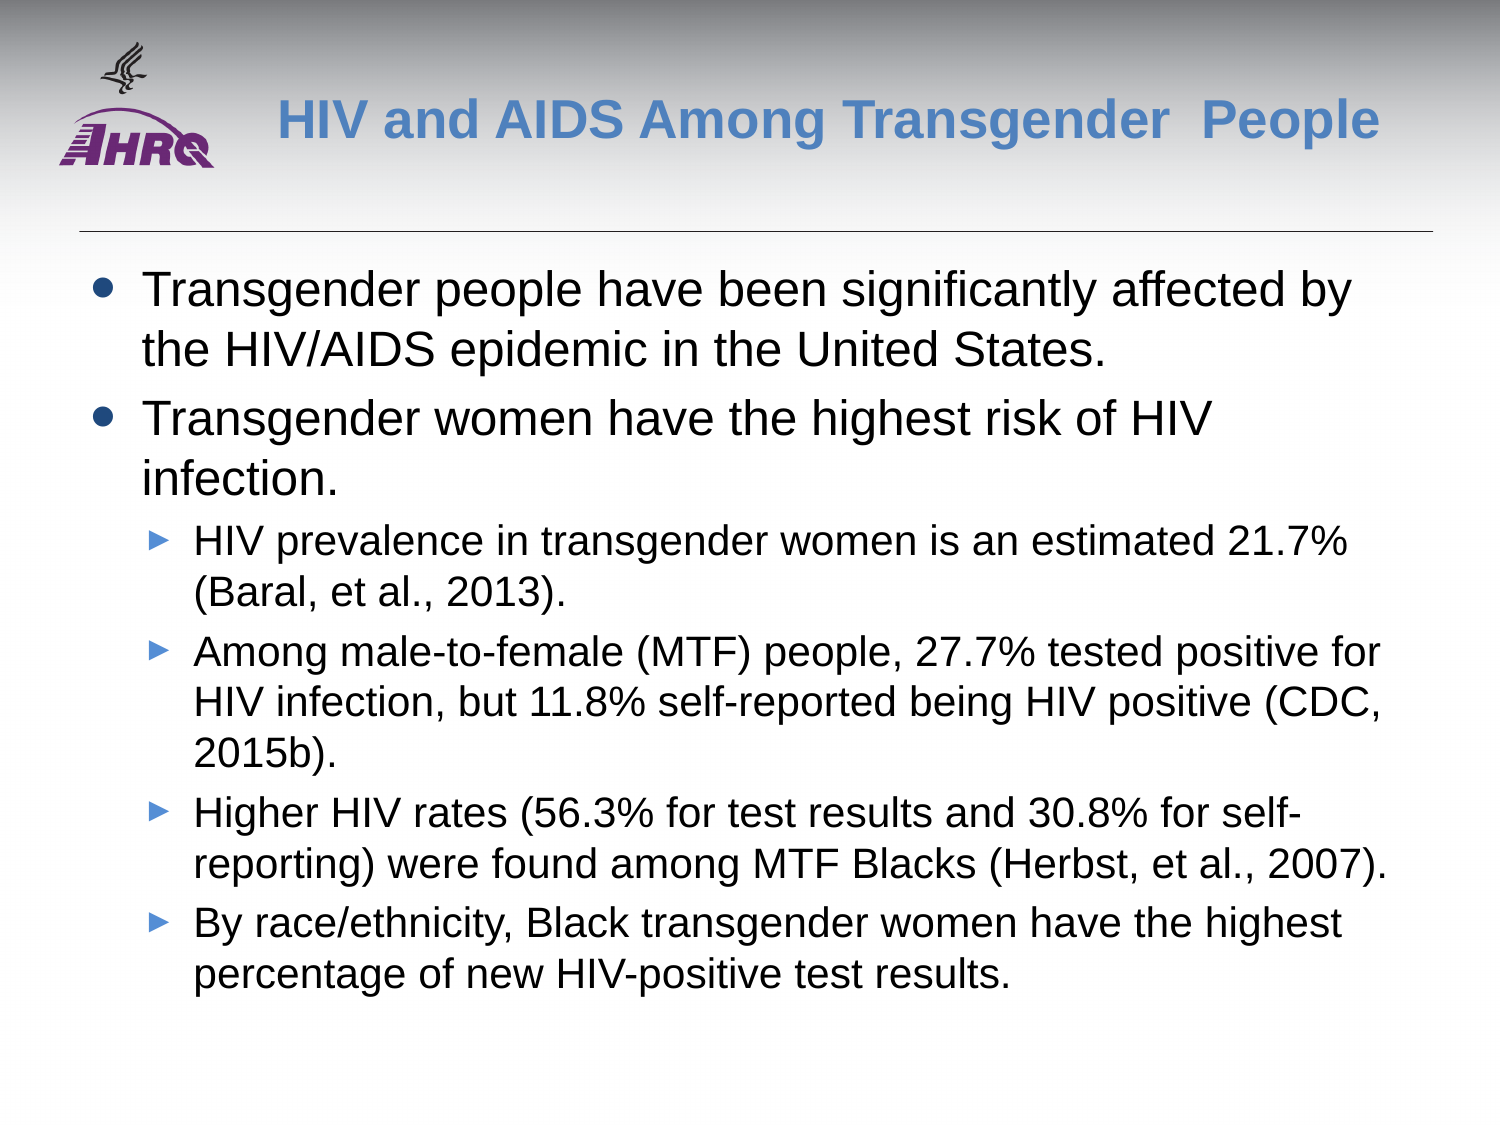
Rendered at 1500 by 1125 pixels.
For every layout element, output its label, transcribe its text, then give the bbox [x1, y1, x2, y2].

picture [0, 0, 1500, 1125]
list Transgender people have been significantly affected by the HIV/AIDS epidemic in the United States. Transgender women have the highest risk of HIV infection. HIV prevalence in transgender women is an estimated 21.7% (Baral, et al., 2013). Among male-to-female (MTF) people, 27.7% tested positive for HIV infection, but 11.8% self-reported being HIV positive (CDC, 2015b). Higher HIV rates (56.3% for test results and 30.8% for self-reporting) were found among MTF Blacks (Herbst, et al., 2007). By race/ethnicity, Black transgender women have the highest percentage of new HIV-positive test results. [75, 249, 1425, 1005]
title HIV and AIDS Among Transgender People [262, 45, 1425, 188]
